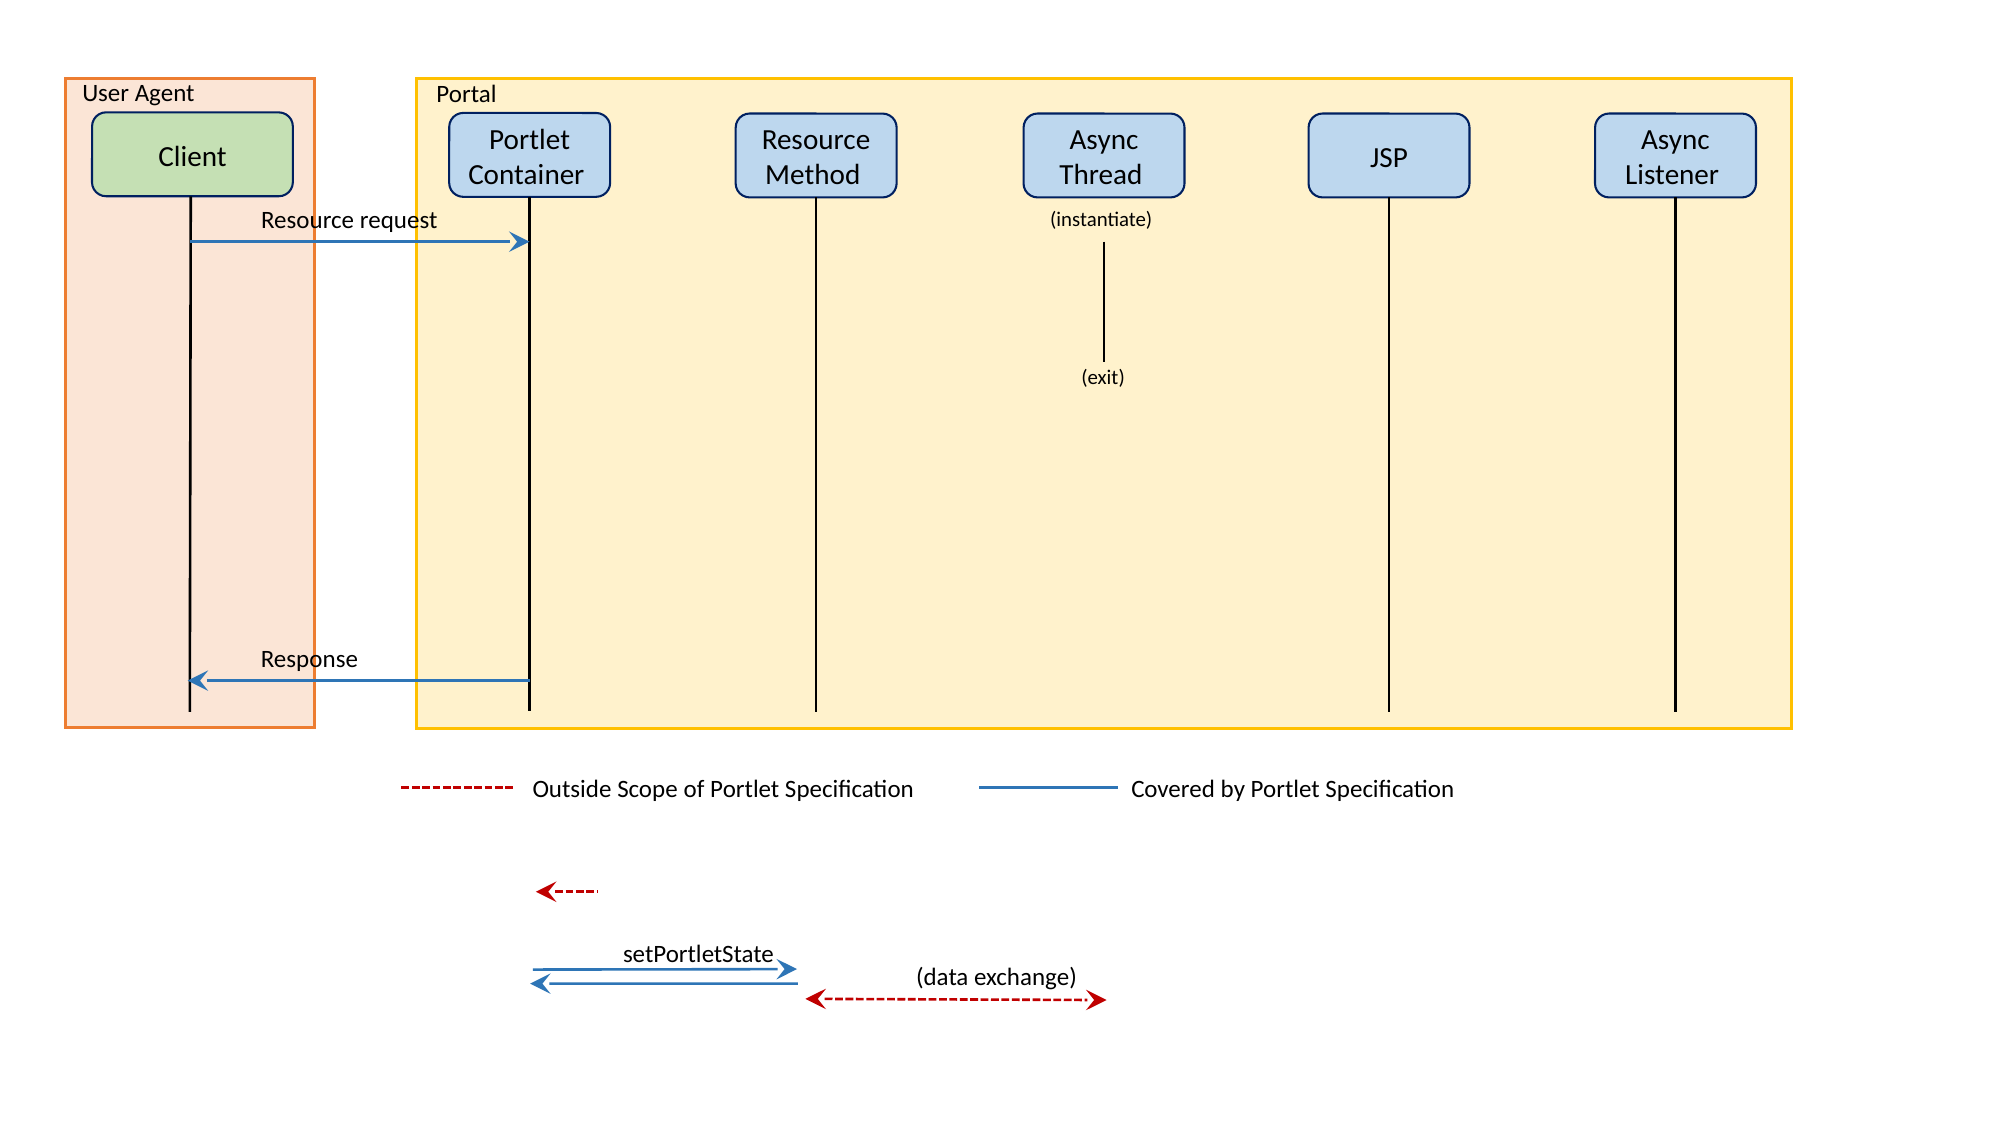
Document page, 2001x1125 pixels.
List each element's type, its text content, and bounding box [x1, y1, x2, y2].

text_box [416, 78, 1792, 729]
text_box setPortletState [608, 970, 790, 975]
text_box Resource request [293, 196, 449, 241]
text_box Covered by Portlet Specification [1116, 765, 1470, 810]
text_box User Agent [67, 68, 210, 114]
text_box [449, 112, 611, 712]
text_box setPortletState [608, 929, 790, 969]
text_box Outside Scope of Portlet Specification [517, 765, 930, 810]
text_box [1308, 113, 1470, 713]
text_box Async Thread [1022, 112, 1186, 199]
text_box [92, 112, 293, 712]
text_box Response [293, 635, 449, 680]
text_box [1595, 113, 1756, 713]
text_box (exit) [1066, 356, 1142, 397]
text_box (instantiate) [1035, 198, 1173, 238]
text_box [735, 113, 897, 713]
text_box (data exchange) [901, 953, 1092, 998]
text_box [65, 77, 316, 729]
text_box Portal [421, 69, 512, 115]
